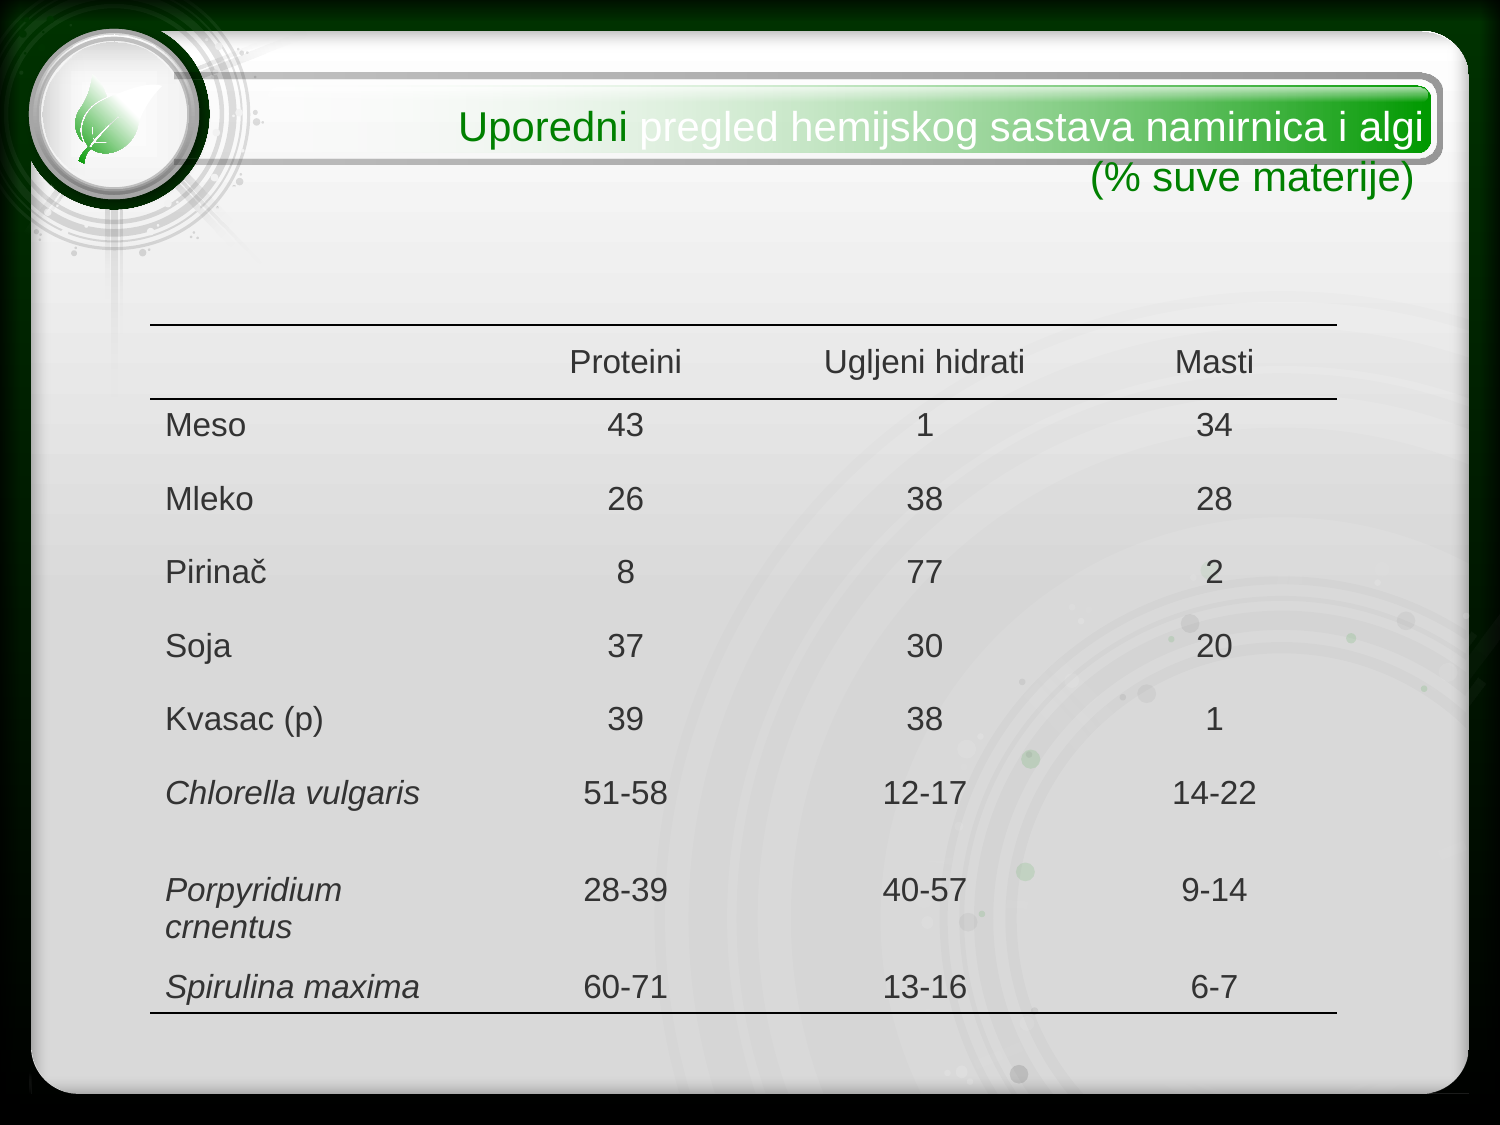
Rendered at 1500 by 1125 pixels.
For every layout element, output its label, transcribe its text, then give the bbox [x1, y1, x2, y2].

table_cell 51-58 [493, 767, 758, 864]
table_cell Meso [150, 400, 493, 473]
table_cell 28 [1092, 473, 1337, 546]
table_cell 30 [758, 620, 1092, 693]
table_cell Soja [150, 620, 493, 693]
table_cell 39 [493, 693, 758, 767]
table_cell Porpyridium crnentus [150, 864, 493, 961]
table_cell 14-22 [1092, 767, 1337, 864]
table_cell 28-39 [493, 864, 758, 961]
table_cell 34 [1092, 400, 1337, 473]
table_cell Pirinač [150, 546, 493, 620]
table_cell 38 [758, 473, 1092, 546]
table_cell 38 [758, 693, 1092, 767]
table_cell 6-7 [1092, 961, 1337, 1012]
table_cell 26 [493, 473, 758, 546]
table_cell 8 [493, 546, 758, 620]
table_cell 2 [1092, 546, 1337, 620]
table_cell Spirulina maxima [150, 961, 493, 1012]
table_cell 1 [1092, 693, 1337, 767]
table_cell 20 [1092, 620, 1337, 693]
table_header [150, 326, 493, 398]
table_cell 60-71 [493, 961, 758, 1012]
table_cell 43 [493, 400, 758, 473]
table_cell 13-16 [758, 961, 1092, 1012]
table_cell Mleko [150, 473, 493, 546]
table_header Ugljeni hidrati [758, 326, 1092, 398]
title Uporedni pregled hemijskog sastava namirnica i algi (% suve materije) [337, 99, 1500, 201]
table_cell 37 [493, 620, 758, 693]
table_cell Kvasac (p) [150, 693, 493, 767]
table_header Proteini [493, 326, 758, 398]
table_cell 9-14 [1092, 864, 1337, 961]
table_cell 1 [758, 400, 1092, 473]
table_header Masti [1092, 326, 1337, 398]
table_cell Chlorella vulgaris [150, 767, 493, 864]
table_cell 77 [758, 546, 1092, 620]
table_cell 40-57 [758, 864, 1092, 961]
table_cell 12-17 [758, 767, 1092, 864]
